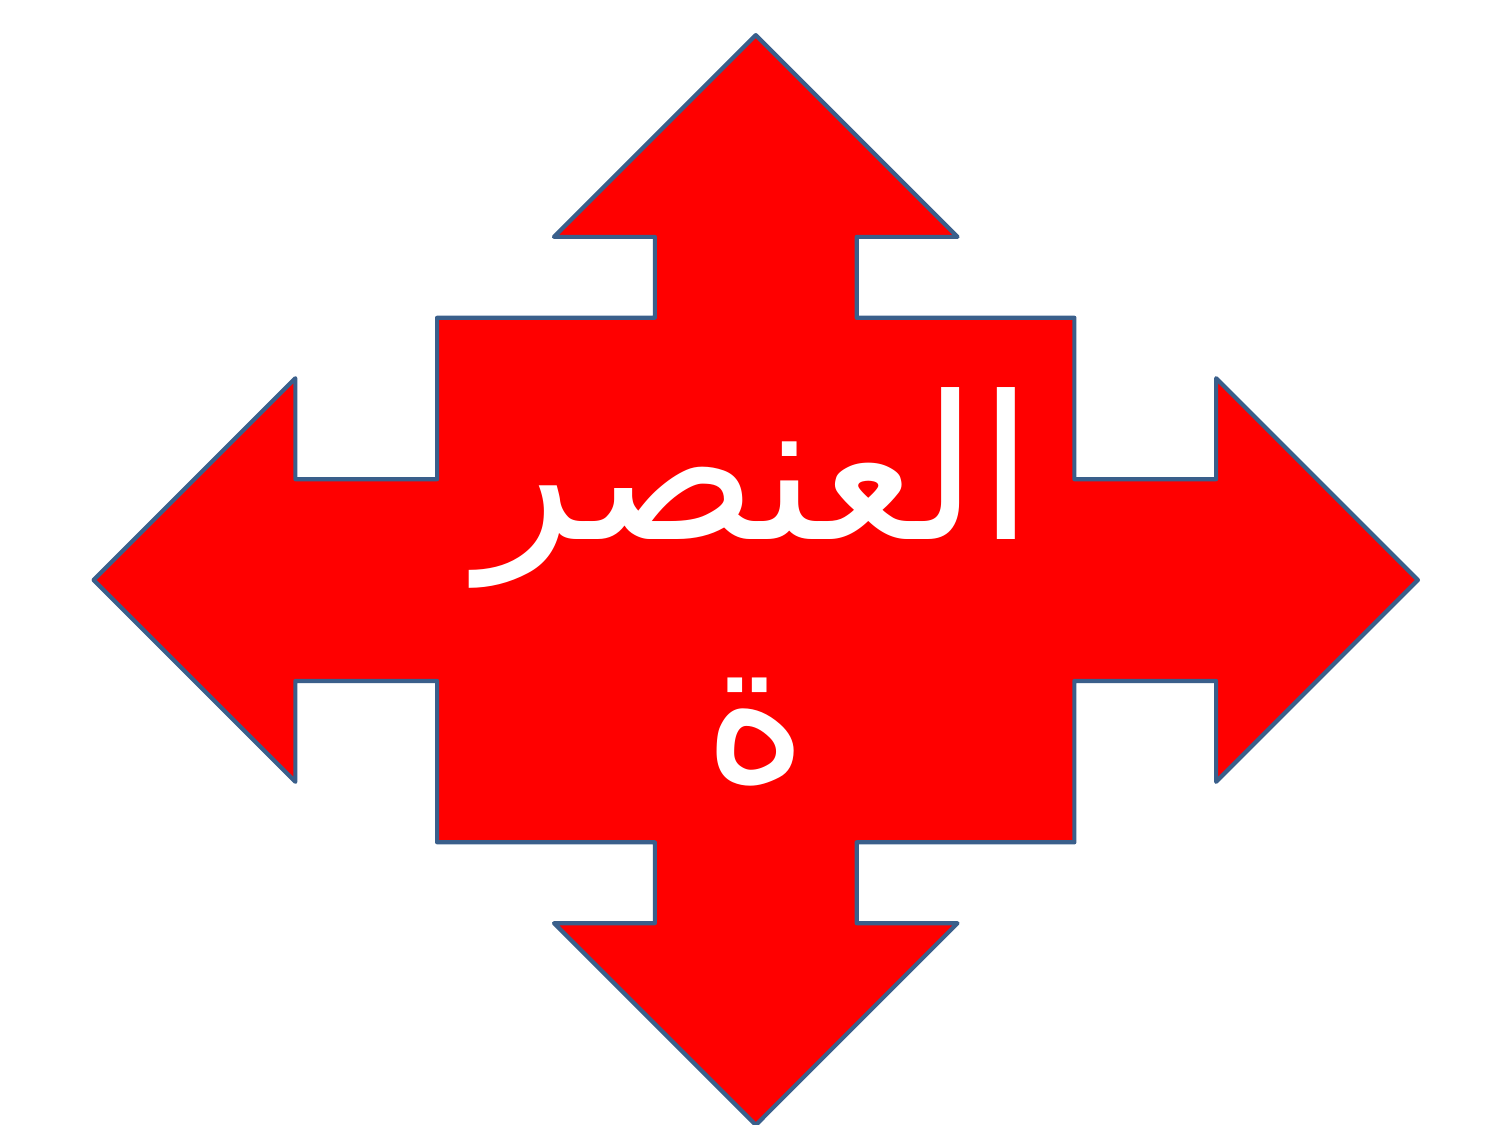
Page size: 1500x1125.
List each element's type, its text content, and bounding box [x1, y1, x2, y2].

text_box العنصرة [91, 33, 1421, 1125]
